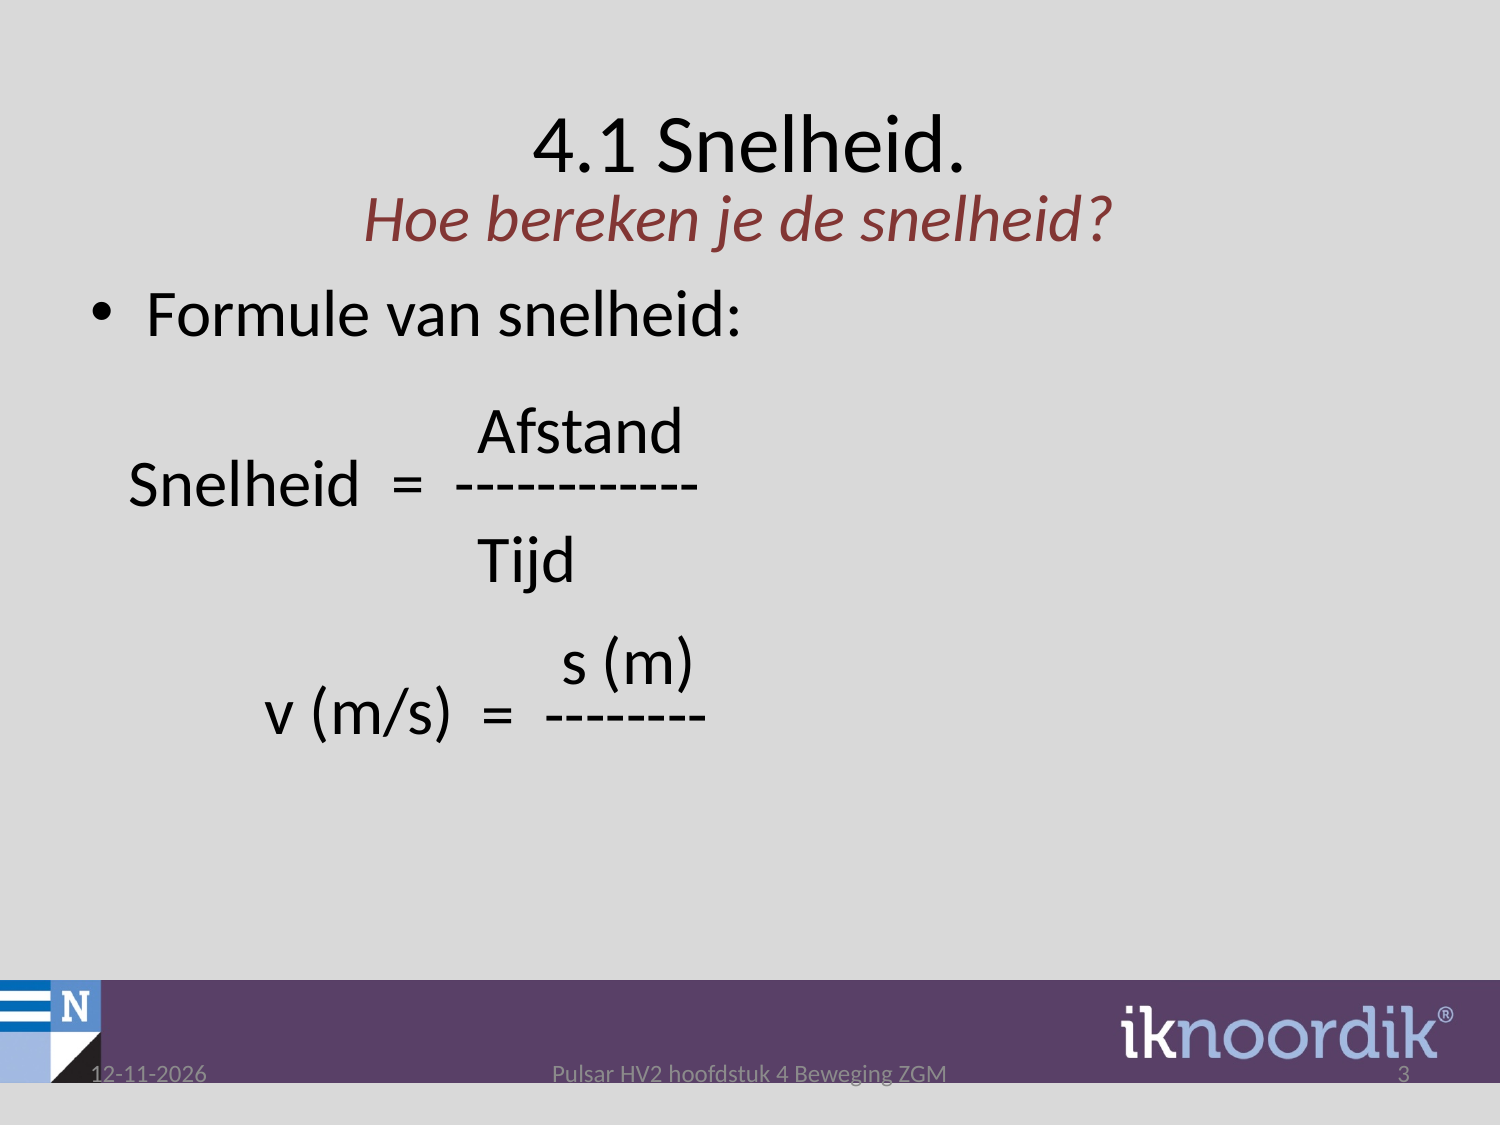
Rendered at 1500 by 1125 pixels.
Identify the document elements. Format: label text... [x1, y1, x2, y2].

title 4.1 Snelheid. [74, 44, 1426, 233]
text_box = ------------ [376, 432, 735, 528]
text_box s (m) [546, 610, 786, 705]
text_box Snelheid [114, 432, 376, 528]
text_box Hoe bereken je de snelheid? [348, 167, 1152, 262]
slide_number 3 [1074, 1042, 1425, 1103]
picture [0, 980, 1500, 1083]
text_box Afstand [463, 379, 735, 475]
text_box v (m/s) [249, 660, 496, 756]
text_box Tijd [463, 508, 735, 604]
text_box = -------- [466, 663, 739, 758]
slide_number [75, 1042, 425, 1103]
list Formule van snelheid: [74, 262, 1426, 1006]
footer Pulsar HV2 hoofdstuk 4 Beweging ZGM [512, 1042, 988, 1103]
